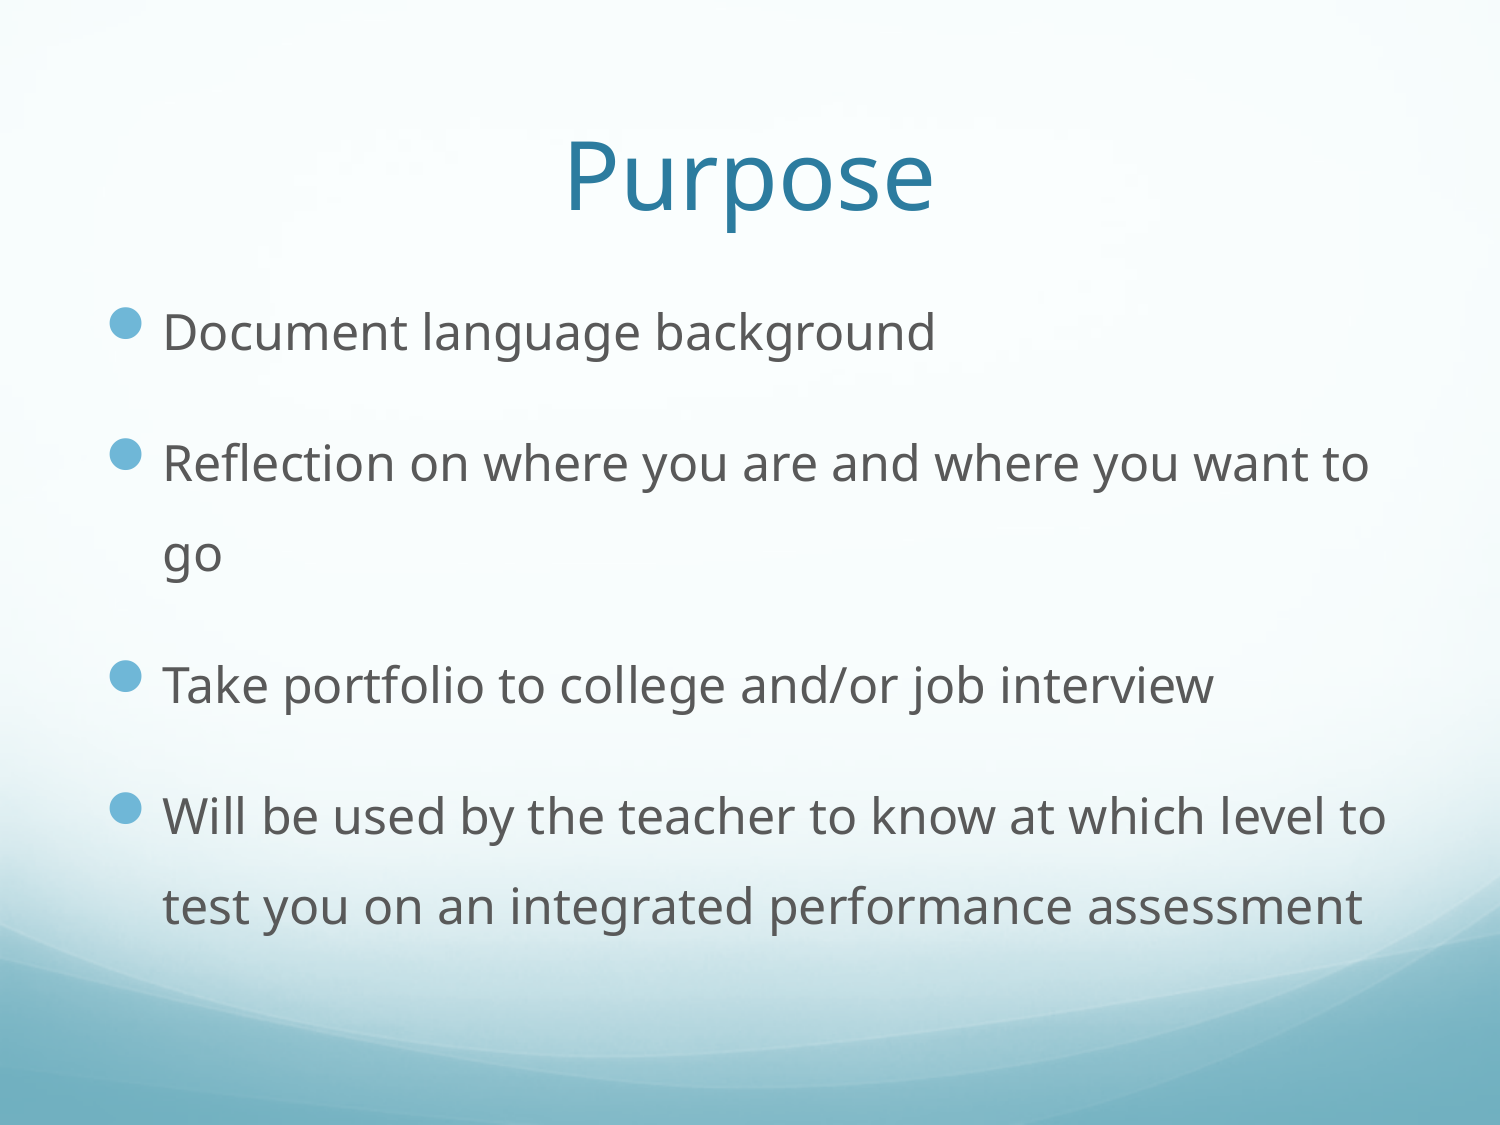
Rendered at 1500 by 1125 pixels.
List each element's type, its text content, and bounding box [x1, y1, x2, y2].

title Purpose [90, 17, 1410, 237]
list Document language background Reflection on where you are and where you want to go Take portfolio to college and/or job interview Will be used by the teacher to know at which level to test you on an integrated performance assessment [90, 262, 1410, 975]
